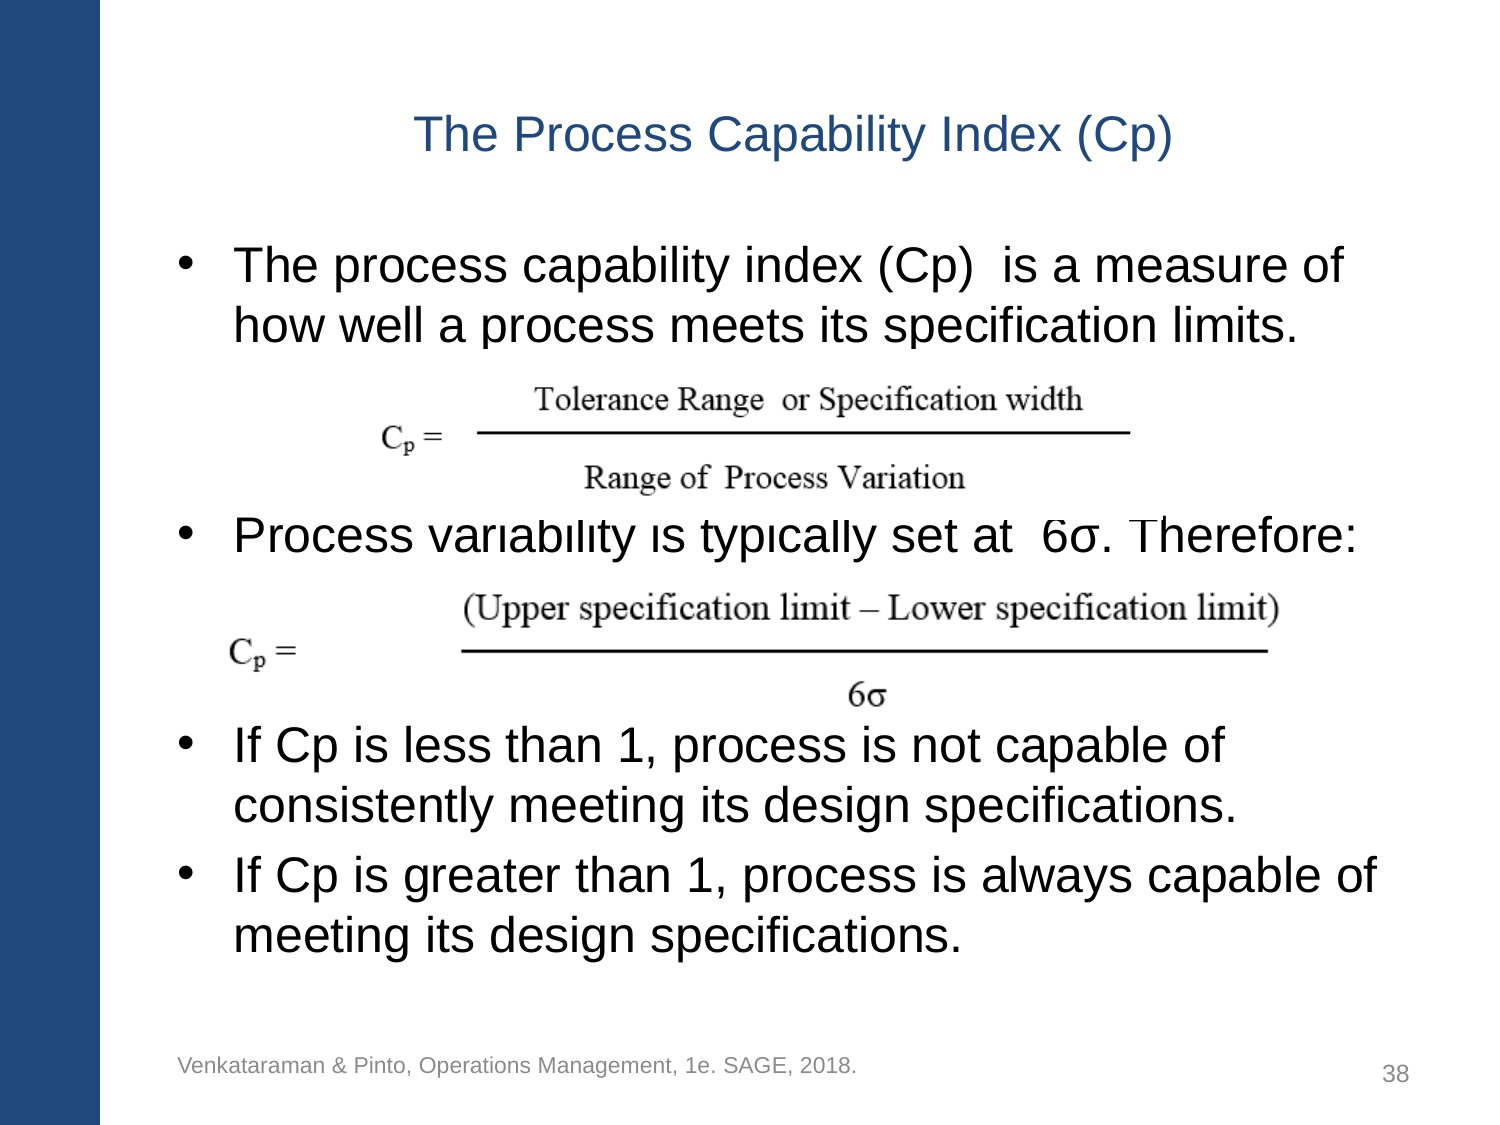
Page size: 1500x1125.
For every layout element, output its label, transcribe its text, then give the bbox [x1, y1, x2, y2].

footer Venkataraman & Pinto, Operations Management, 1e. SAGE, 2018. [162, 1042, 1313, 1103]
title The Process Capability Index (Cp) [162, 37, 1425, 224]
list The process capability index (Cp) is a measure of how well a process meets its specification limits. Process variability is typically set at 6σ. Therefore: If Cp is less than 1, process is not capable of consistently meeting its design specifications. If Cp is greater than 1, process is always capable of meeting its design specifications. [162, 224, 1425, 1013]
picture [349, 349, 1163, 520]
slide_number 38 [1350, 1042, 1425, 1103]
picture [198, 587, 1312, 726]
